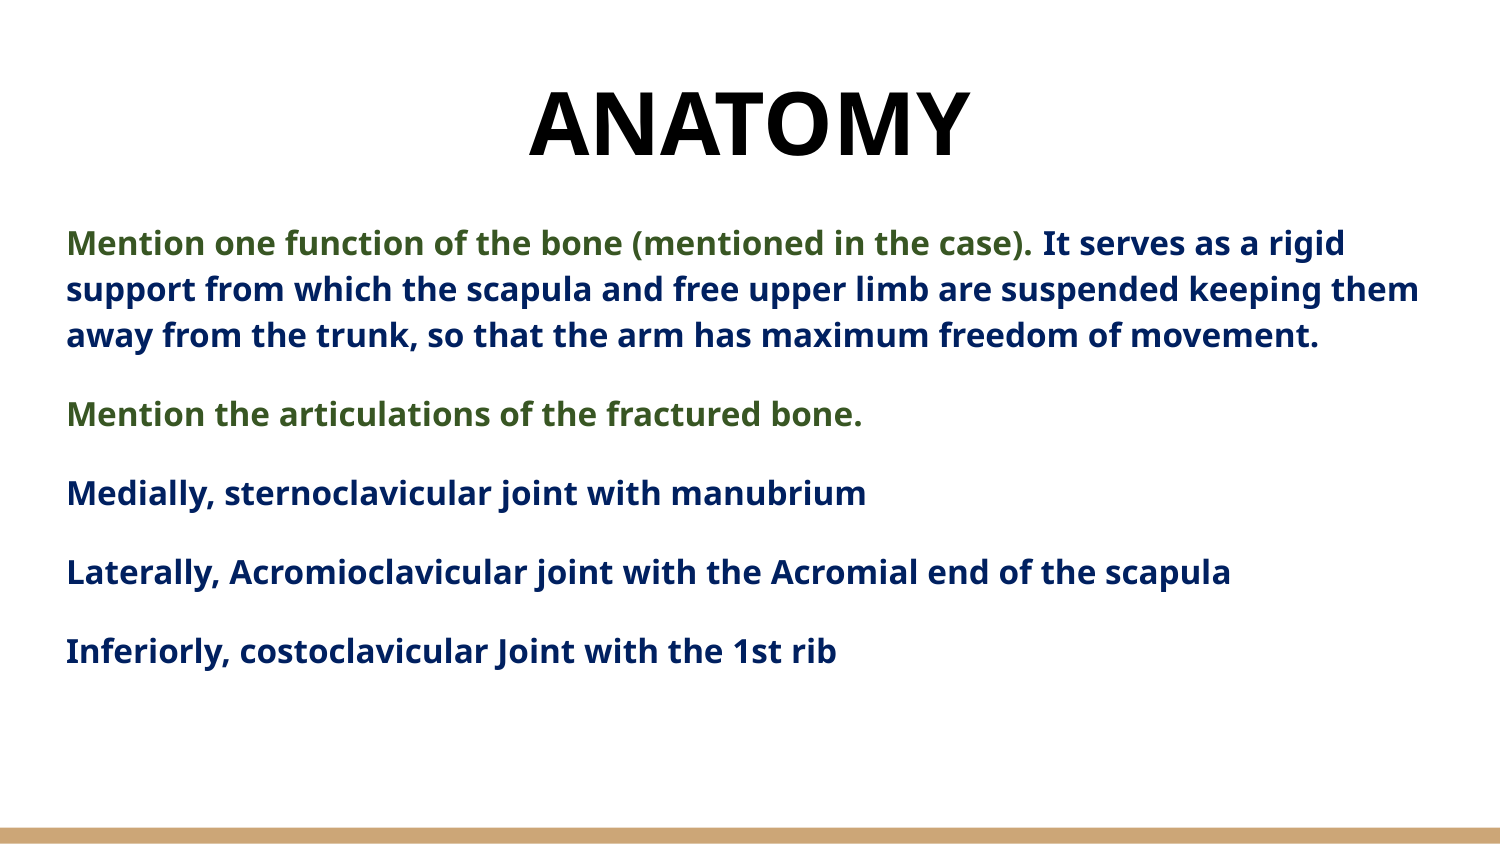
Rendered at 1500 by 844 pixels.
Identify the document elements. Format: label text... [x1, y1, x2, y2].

list Mention one function of the bone (mentioned in the case). It serves as a rigid support from which the scapula and free upper limb are suspended keeping them away from the trunk, so that the arm has maximum freedom of movement. Mention the articulations of the fractured bone. Medially, sternoclavicular joint with manubrium Laterally, Acromioclavicular joint with the Acromial end of the scapula Inferiorly, costoclavicular Joint with the 1st rib [51, 200, 1449, 752]
title ANATOMY [51, 51, 1449, 189]
